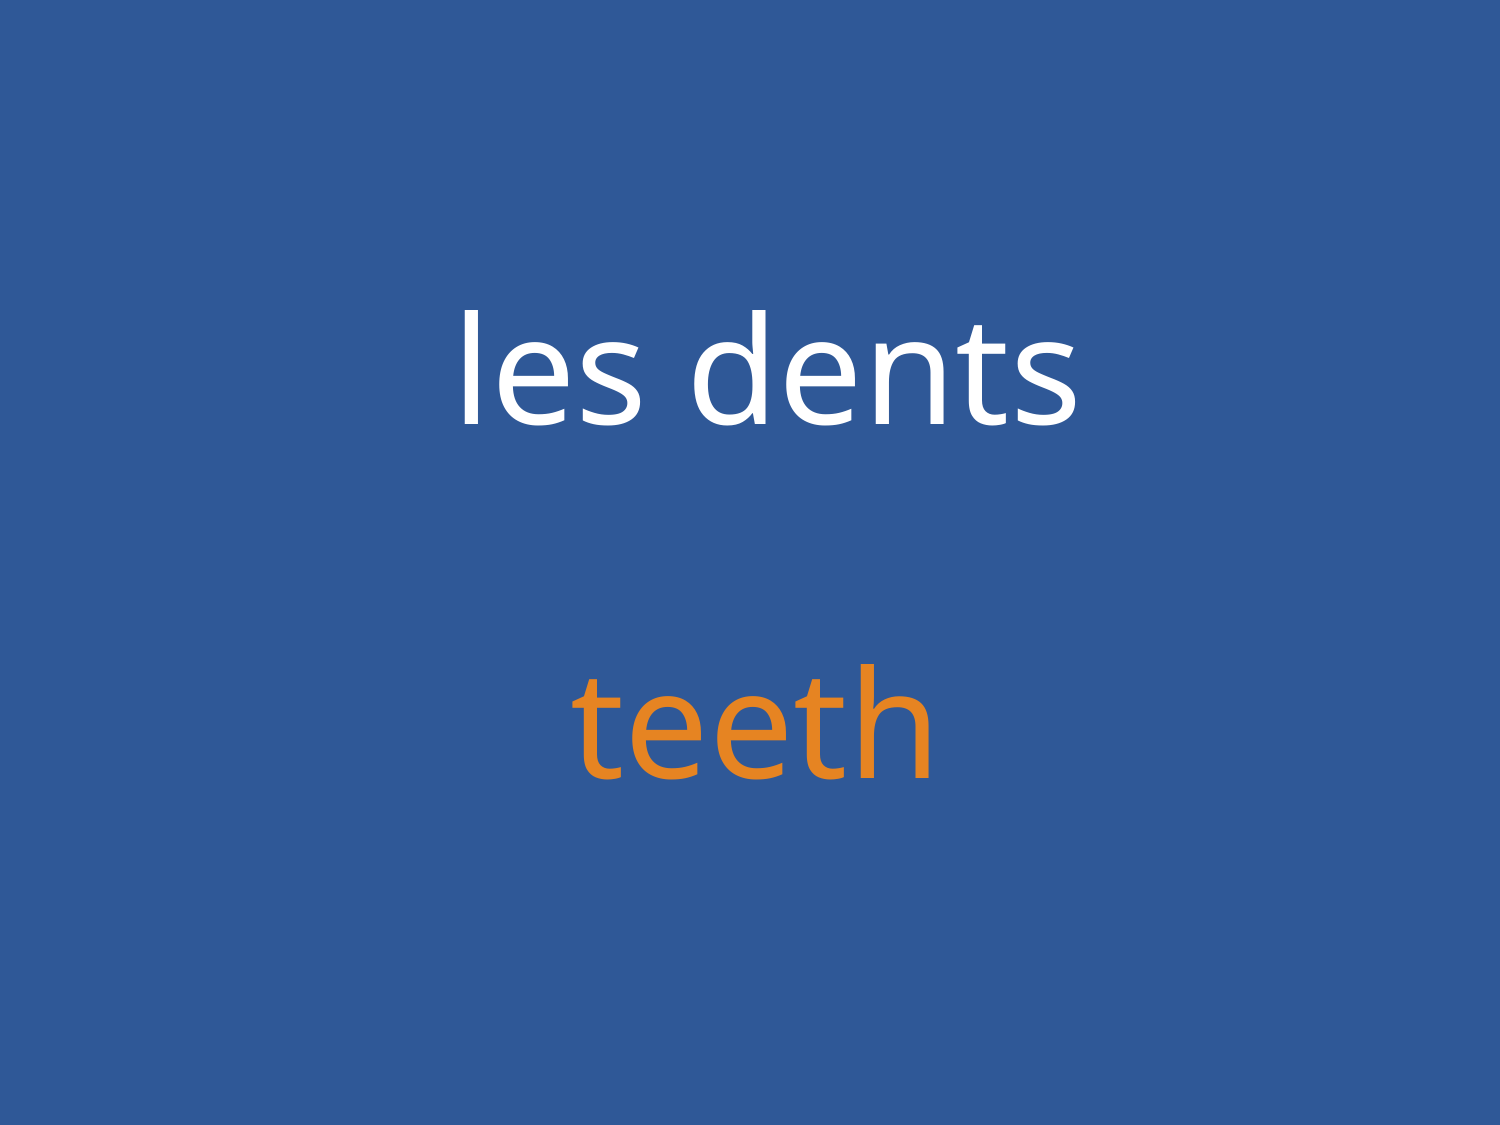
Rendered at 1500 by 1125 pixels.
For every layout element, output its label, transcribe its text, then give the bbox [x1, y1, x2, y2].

text_box teeth [301, 621, 1211, 817]
text_box les dents [301, 267, 1235, 462]
